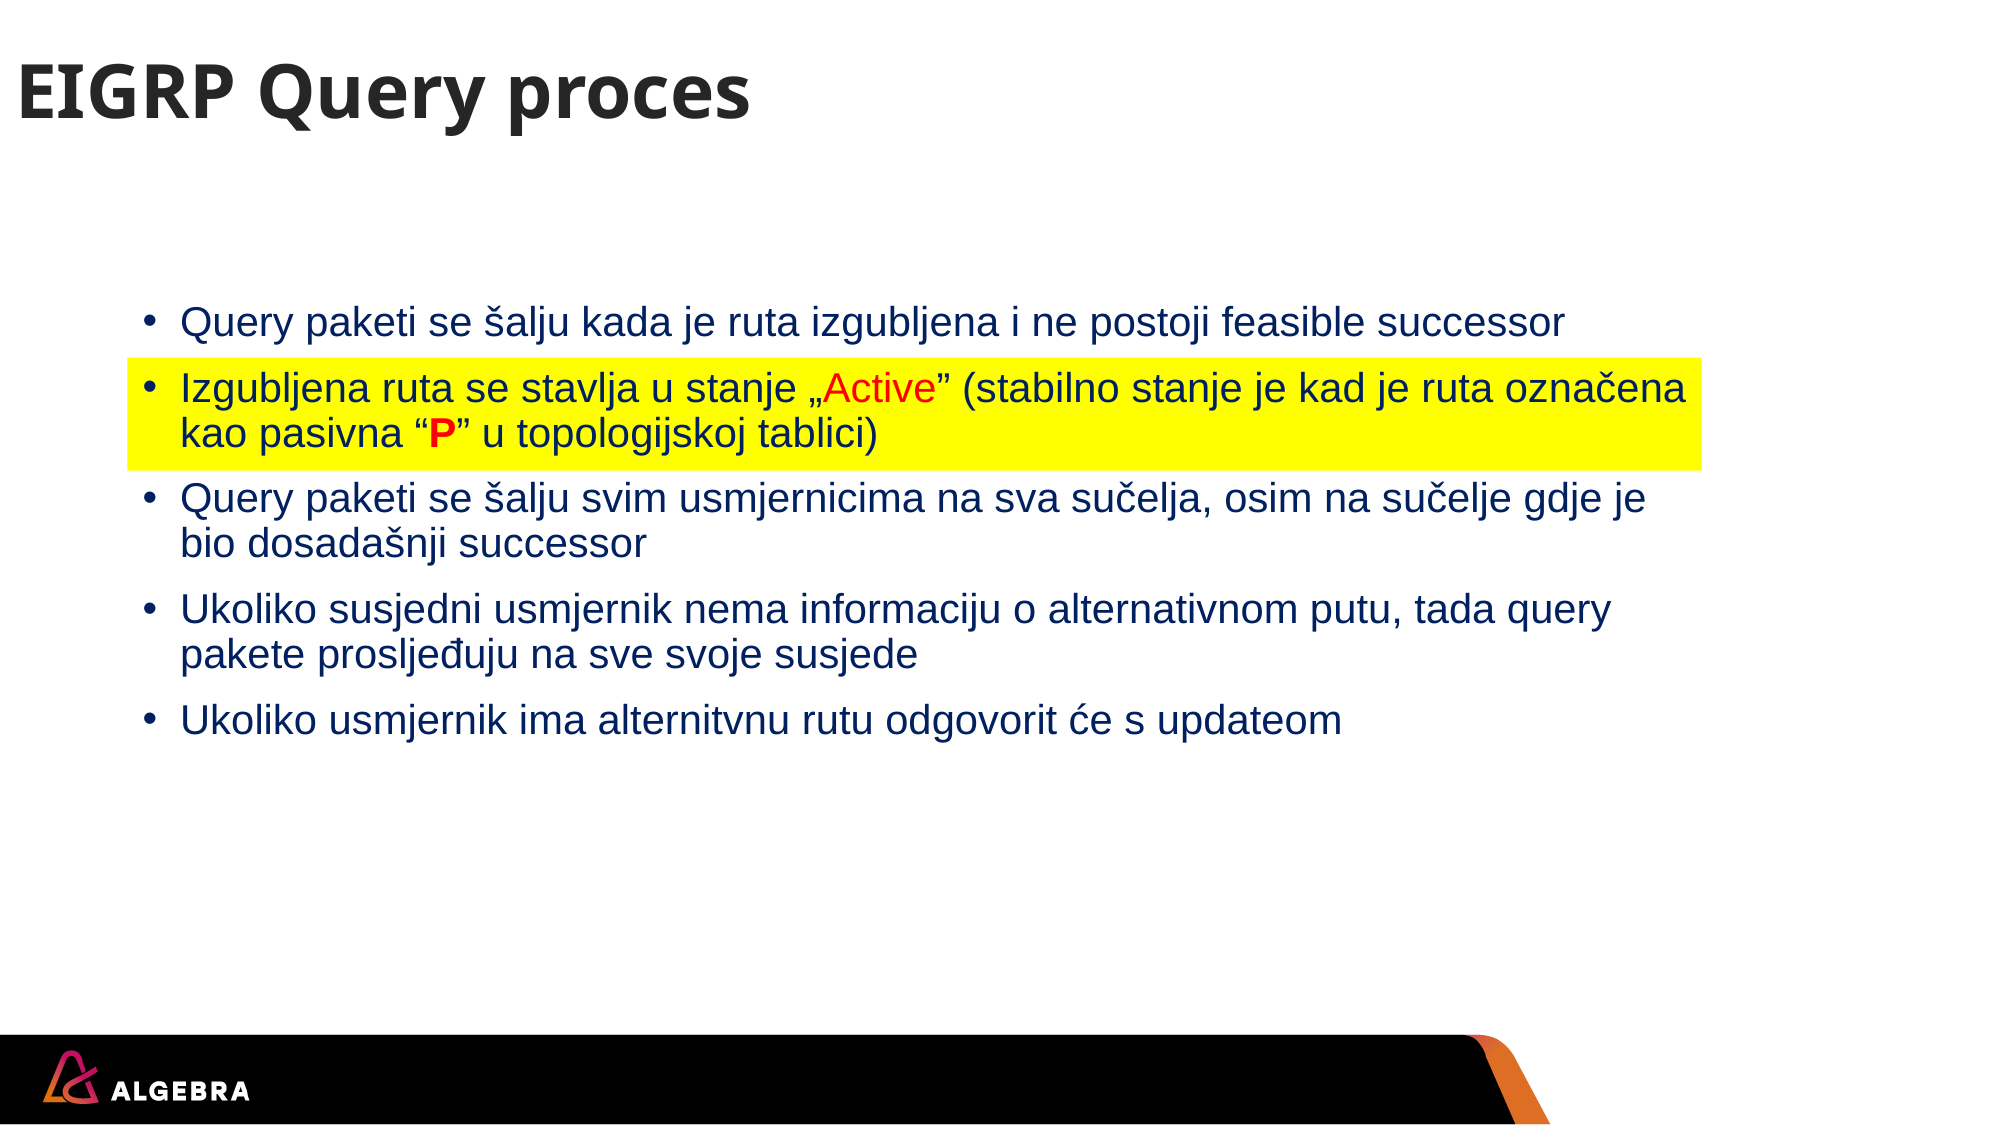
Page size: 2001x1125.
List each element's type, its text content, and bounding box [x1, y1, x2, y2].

list Query paketi se šalju kada je ruta izgubljena i ne postoji feasible successor Izgubljena ruta se stavlja u stanje „Active” (stabilno stanje je kad je ruta označena kao pasivna “P” u topologijskoj tablici) Query paketi se šalju svim usmjernicima na sva sučelja, osim na sučelje gdje je bio dosadašnji successor Ukoliko susjedni usmjernik nema informaciju o alternativnom putu, tada query pakete prosljeđuju na sve svoje susjede Ukoliko usmjernik ima alternitvnu rutu odgovorit će s updateom [127, 292, 1702, 1031]
picture [0, 1034, 1733, 1125]
title EIGRP Query proces [0, 6, 1739, 182]
